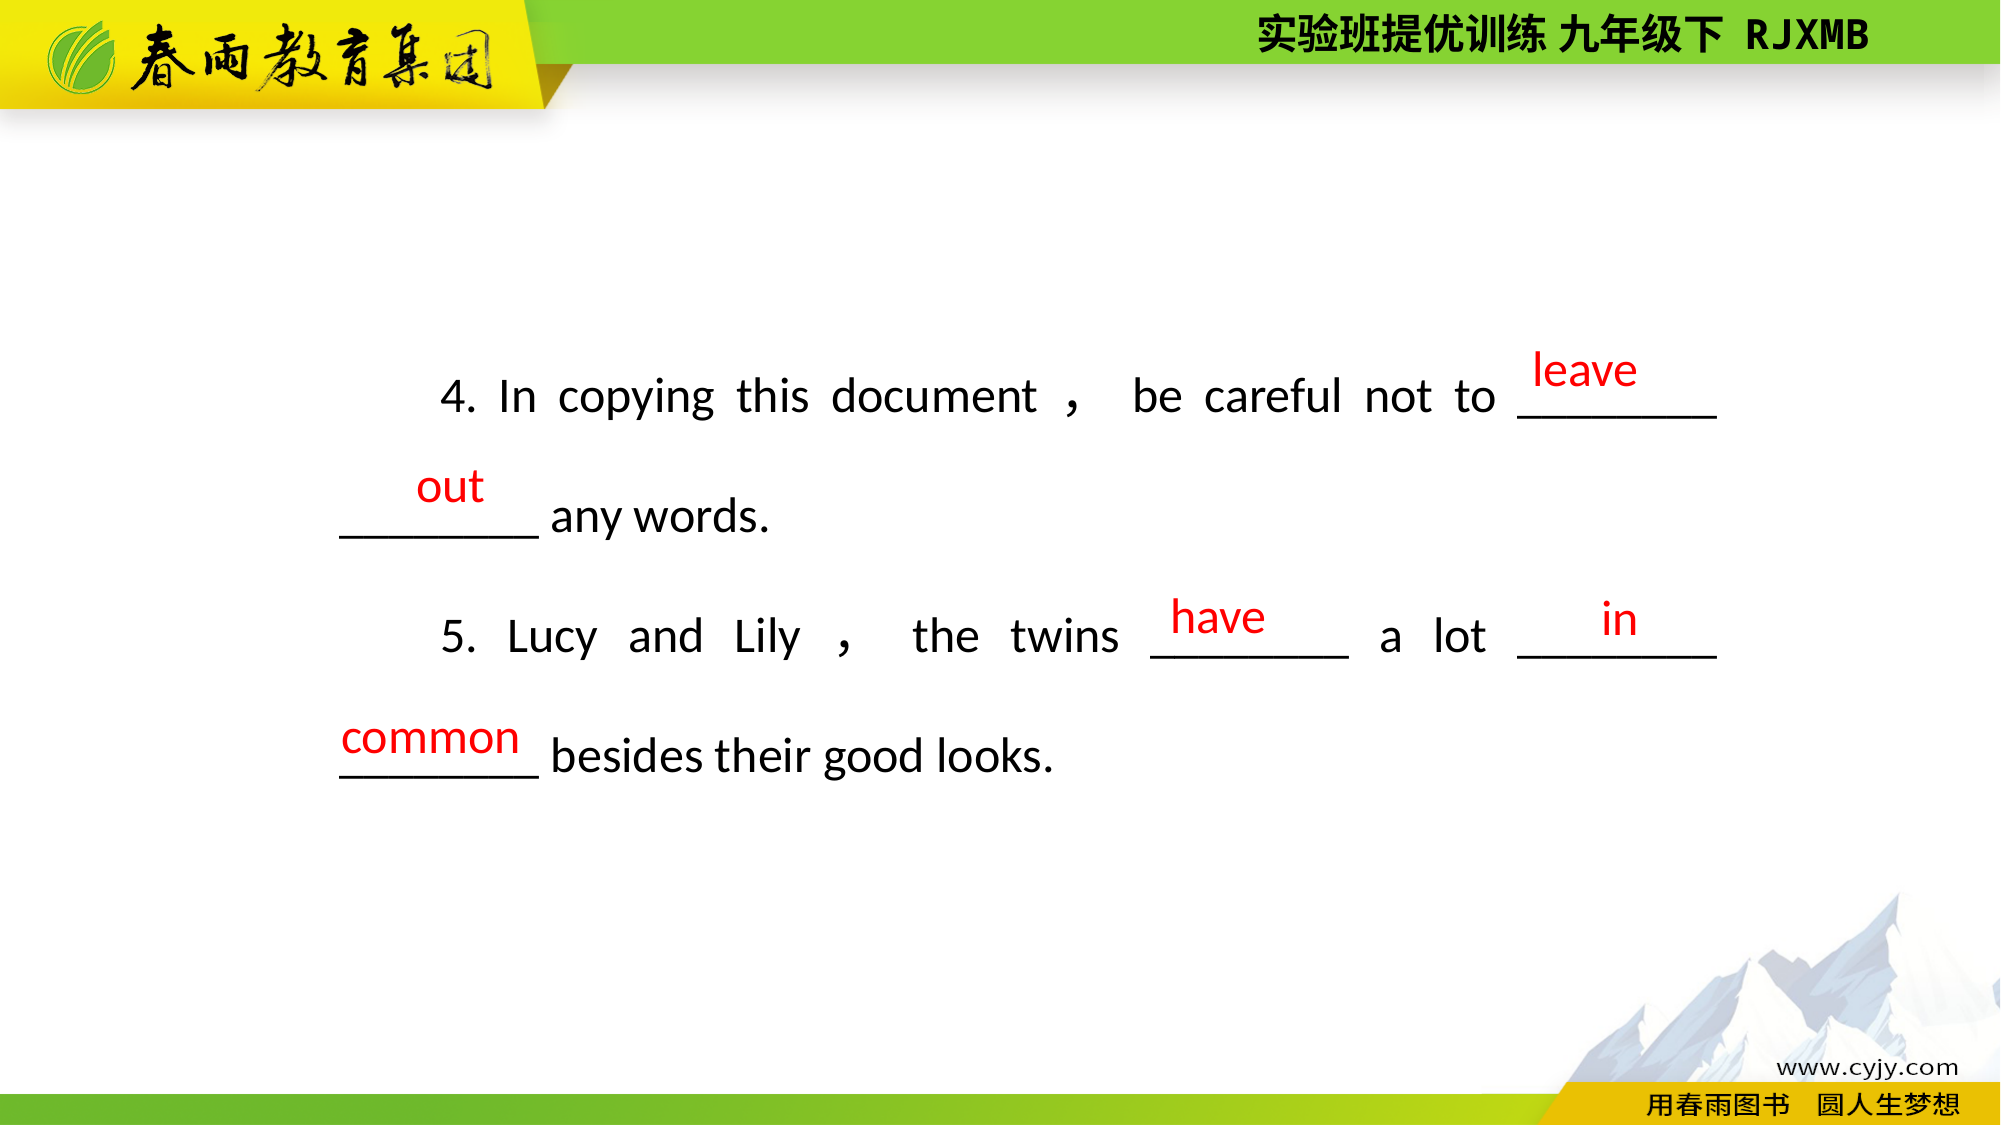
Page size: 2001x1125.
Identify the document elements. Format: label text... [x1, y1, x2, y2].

picture [0, 0, 2001, 1125]
text_box in [1586, 577, 1666, 653]
text_box out [401, 445, 501, 520]
text_box common [326, 695, 536, 771]
text_box leave [1517, 328, 1654, 404]
text_box have [1155, 575, 1282, 651]
text_box 4. In copying this document，be careful not to ________ ________ any words. 5. Lucy and Lily，the twins ________ a lot ________ ________ besides their good looks. [325, 294, 1733, 790]
